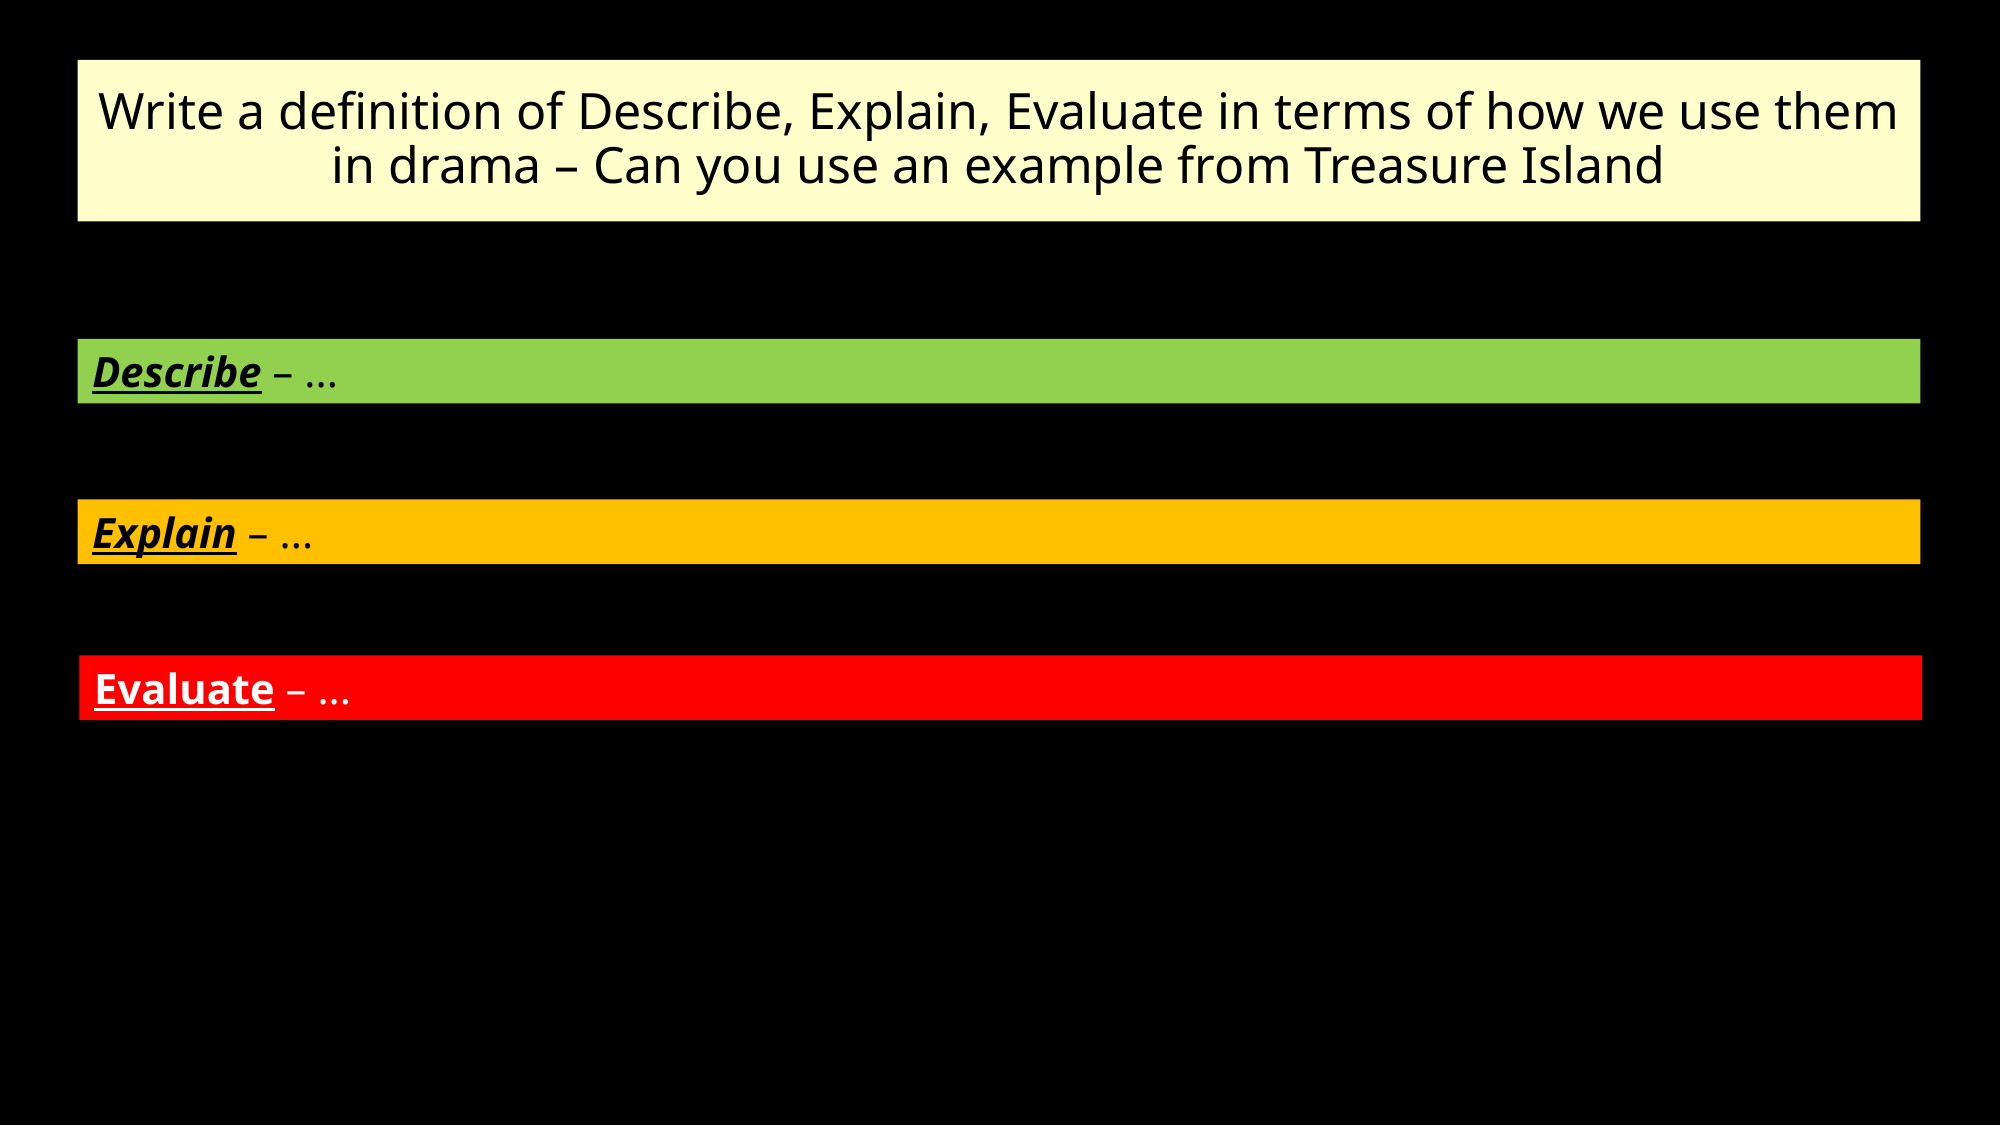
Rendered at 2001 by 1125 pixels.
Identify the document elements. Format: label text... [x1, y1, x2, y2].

title Write a definition of Describe, Explain, Evaluate in terms of how we use them in drama – Can you use an example from Treasure Island [77, 59, 1921, 222]
text_box Describe – ... [77, 338, 1921, 404]
text_box Evaluate – ... [79, 655, 1923, 721]
text_box Explain – ... [77, 499, 1921, 565]
